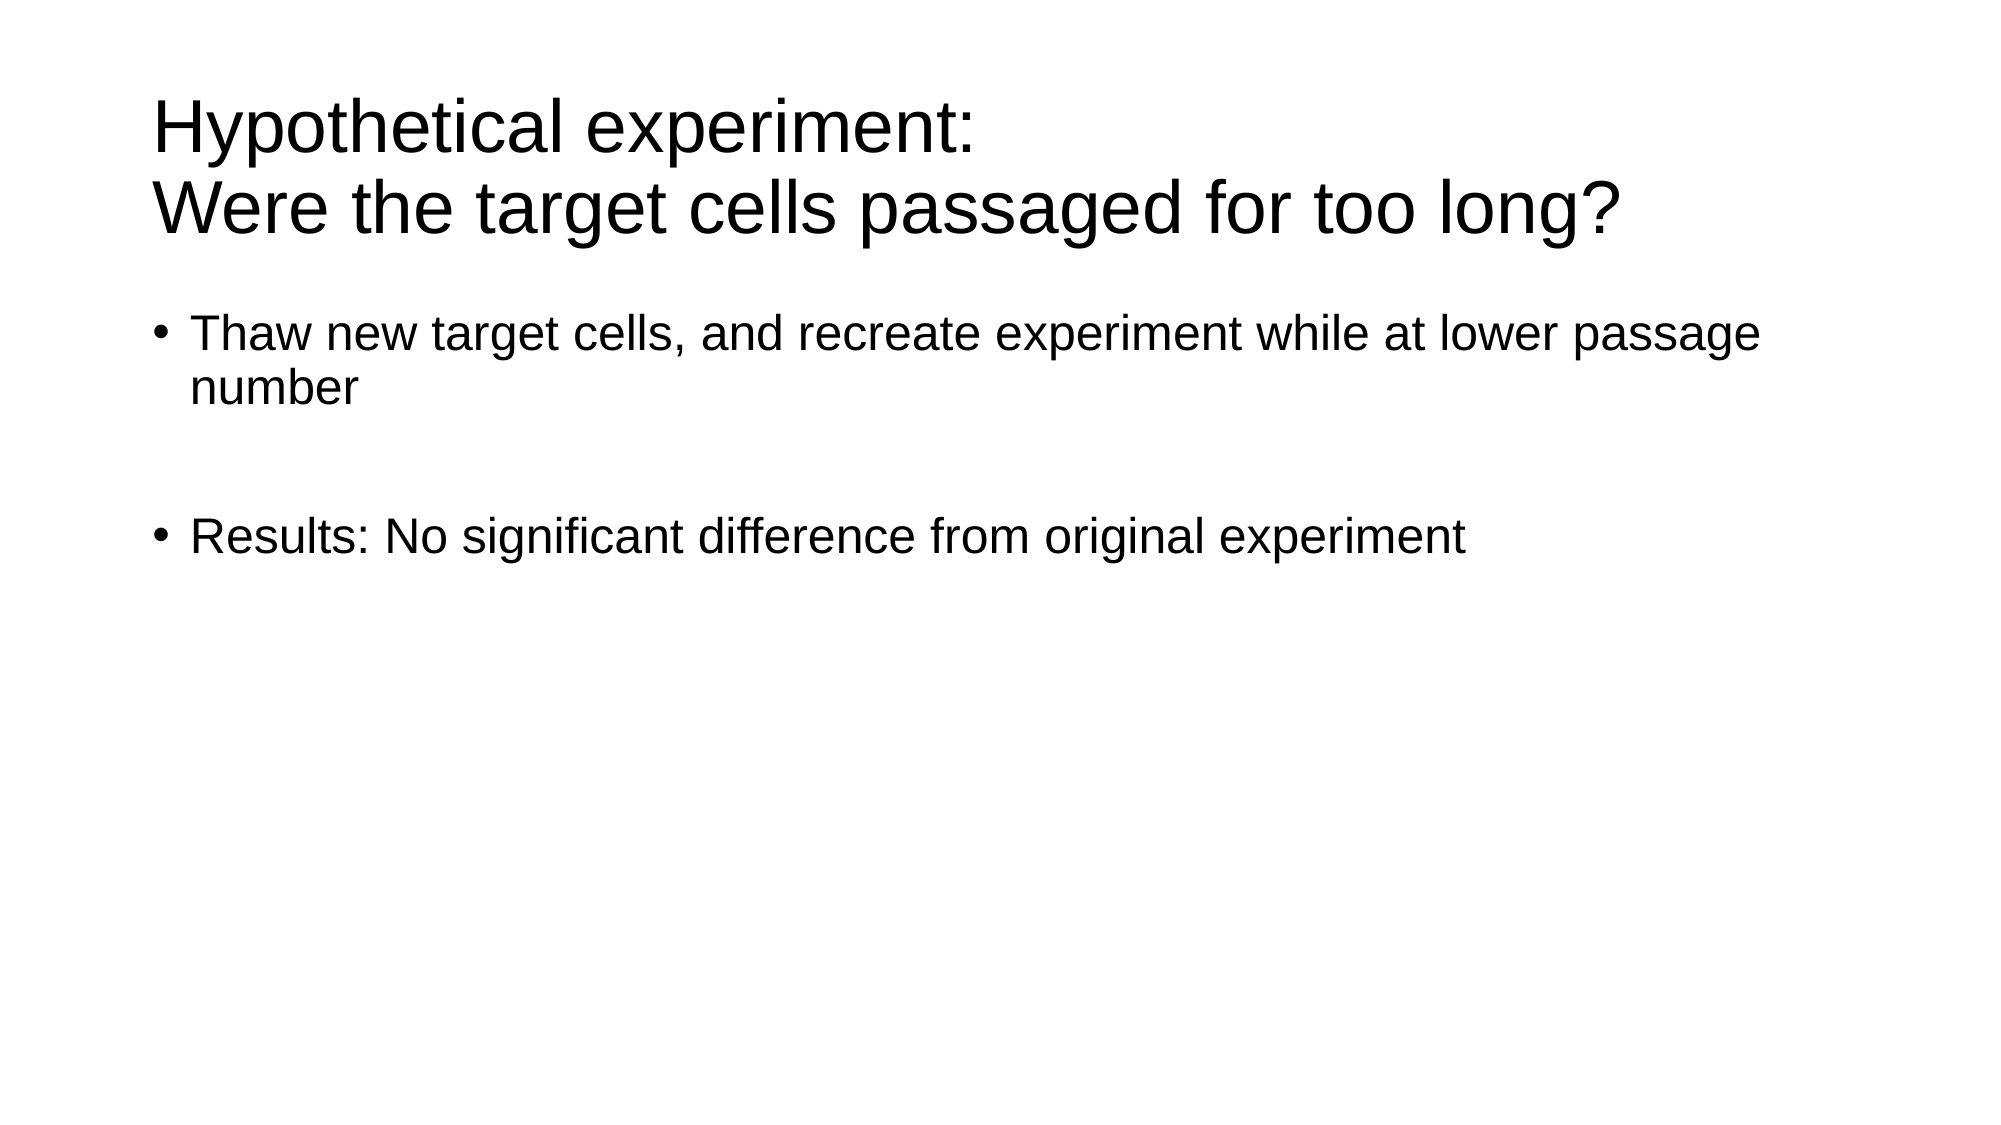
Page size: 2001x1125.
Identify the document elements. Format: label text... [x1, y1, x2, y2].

list Thaw new target cells, and recreate experiment while at lower passage number Results: No significant difference from original experiment [137, 299, 1863, 1014]
title Hypothetical experiment: Were the target cells passaged for too long? [137, 59, 1863, 278]
